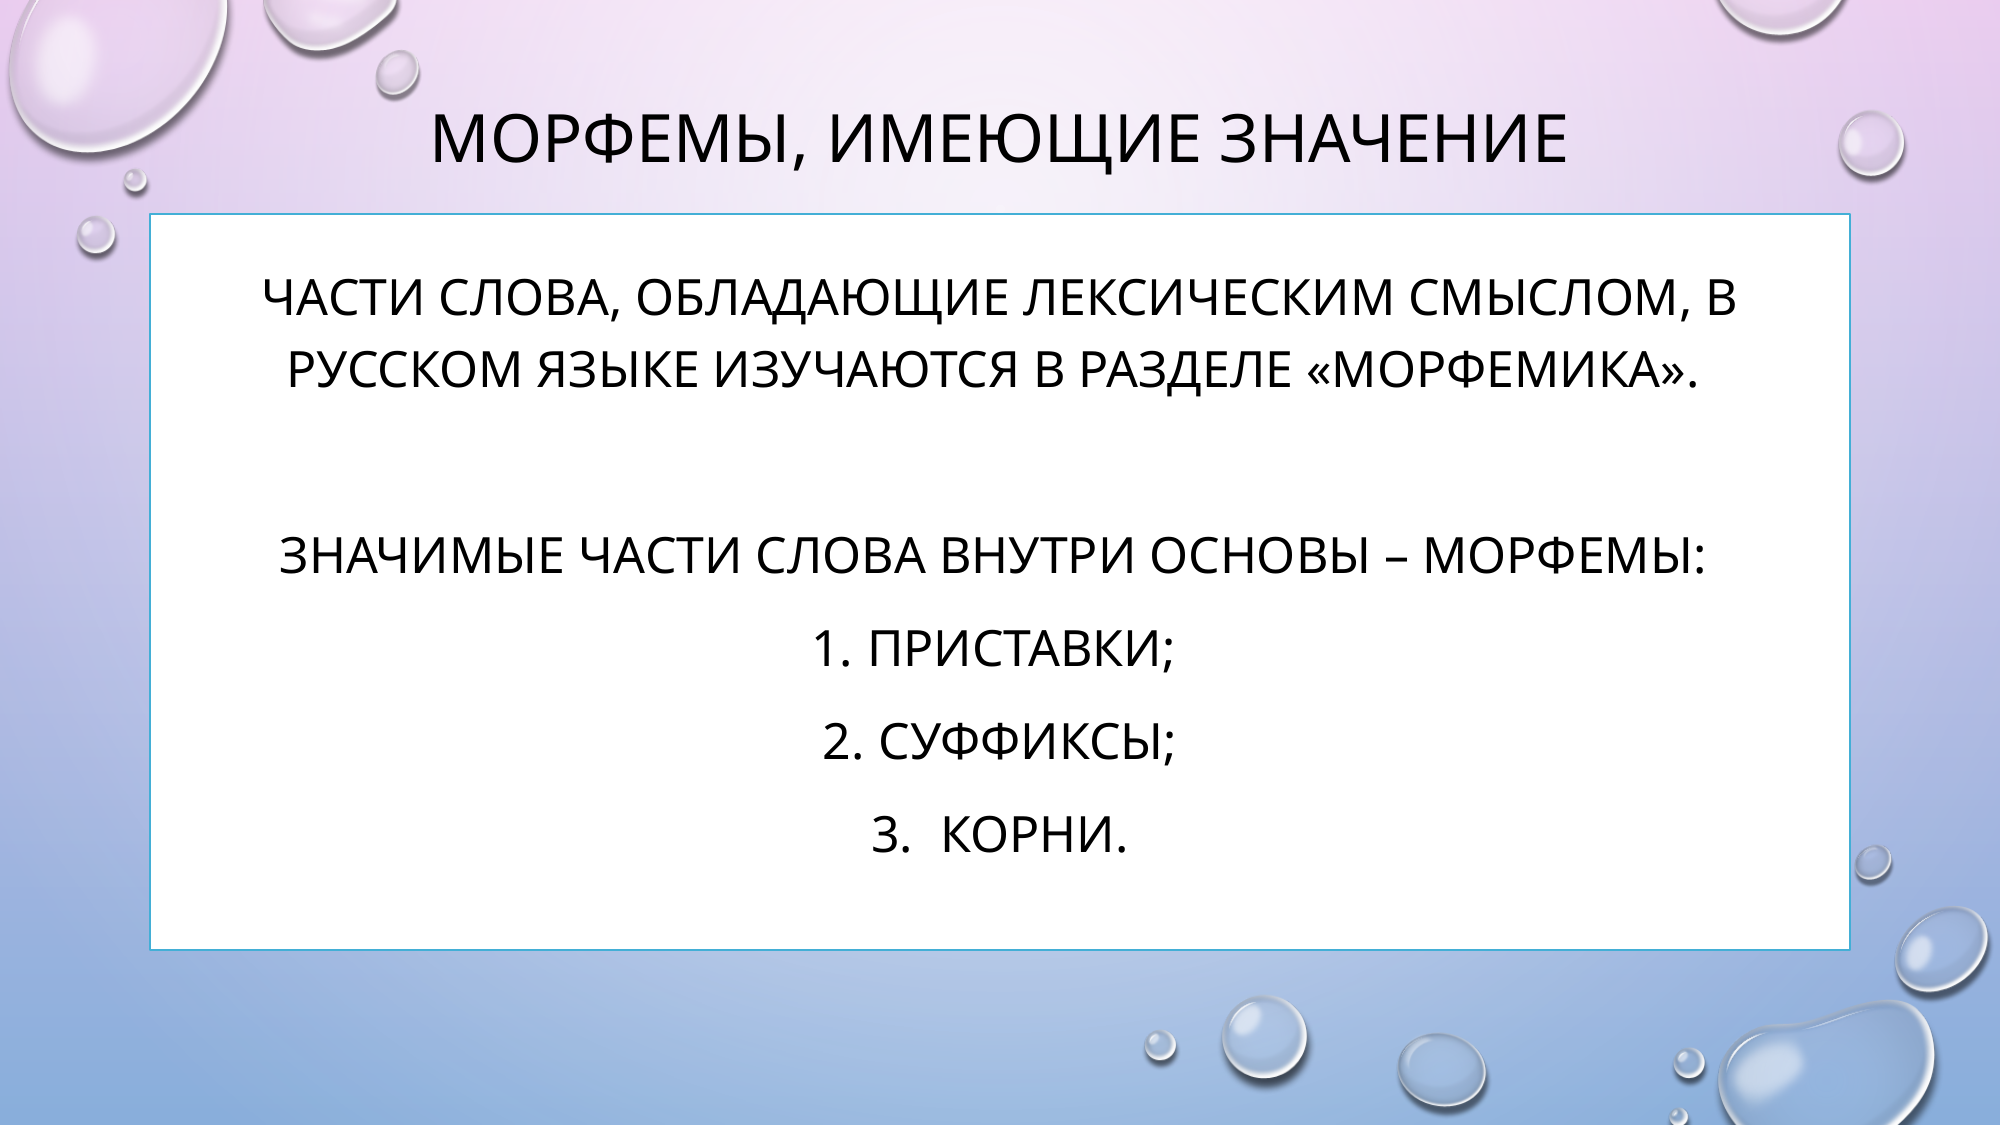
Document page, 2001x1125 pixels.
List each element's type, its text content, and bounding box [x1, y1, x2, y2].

picture [0, 0, 2000, 1125]
list Части слова, обладающие лексическим смыслом, в русском языке изучаются в разделе «Морфемика». Значимые части слова внутри основы – морфемы: приставки; суффиксы; корни. [149, 213, 1851, 951]
title Морфемы, имеющие значение [149, 99, 1851, 213]
